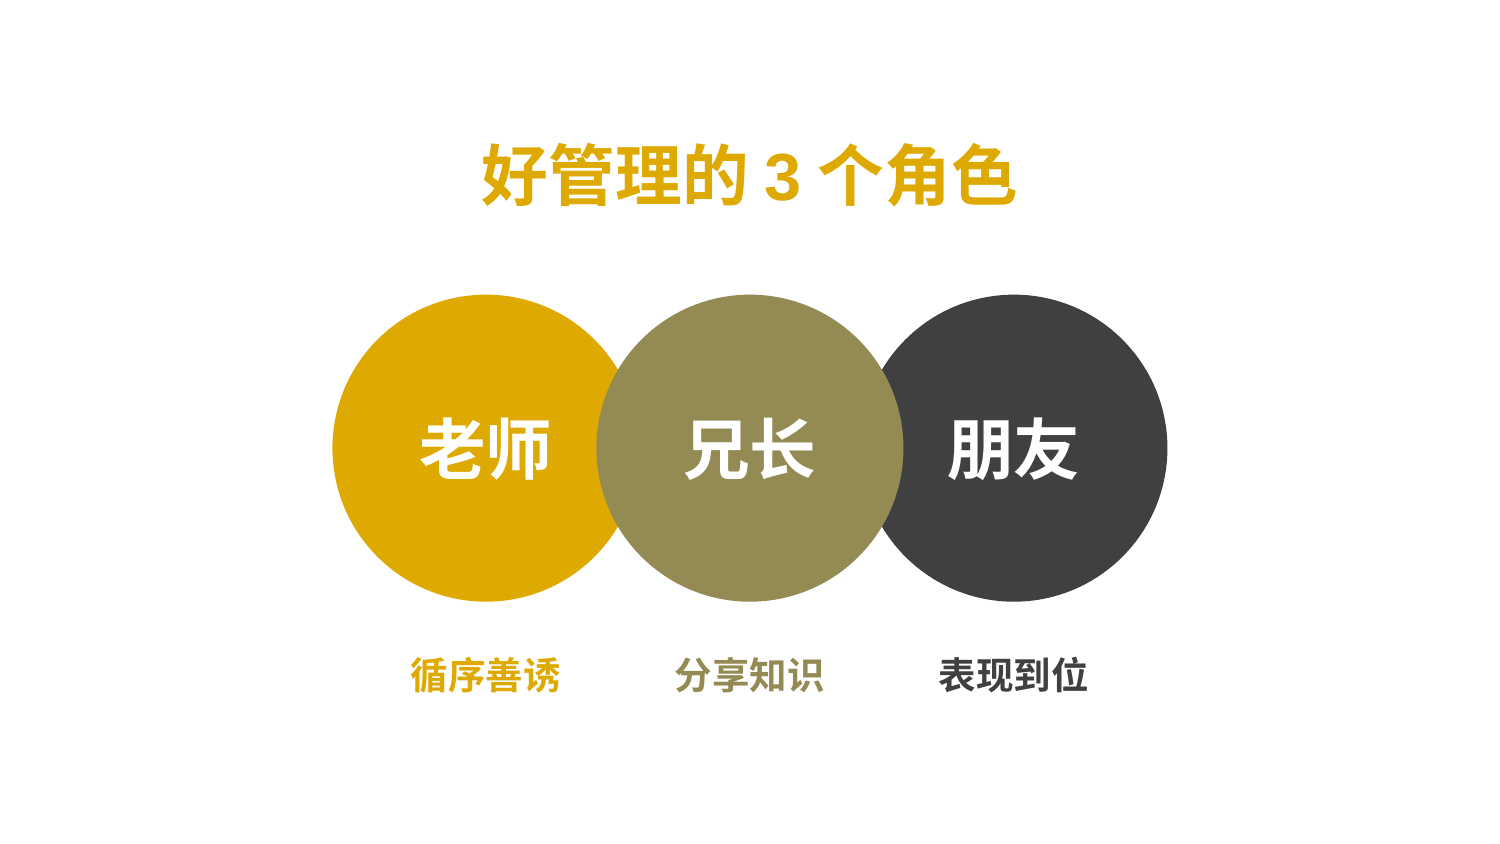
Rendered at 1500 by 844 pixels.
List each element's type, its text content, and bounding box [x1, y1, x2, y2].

text_box 老师 [330, 292, 618, 604]
text_box 表现到位 [924, 644, 1104, 705]
text_box 好管理的3个角色 [467, 126, 1033, 222]
text_box 朋友 [882, 292, 1170, 604]
text_box 兄长 [594, 292, 906, 604]
text_box 循序善诱 [396, 644, 576, 705]
text_box 分享知识 [660, 644, 840, 705]
